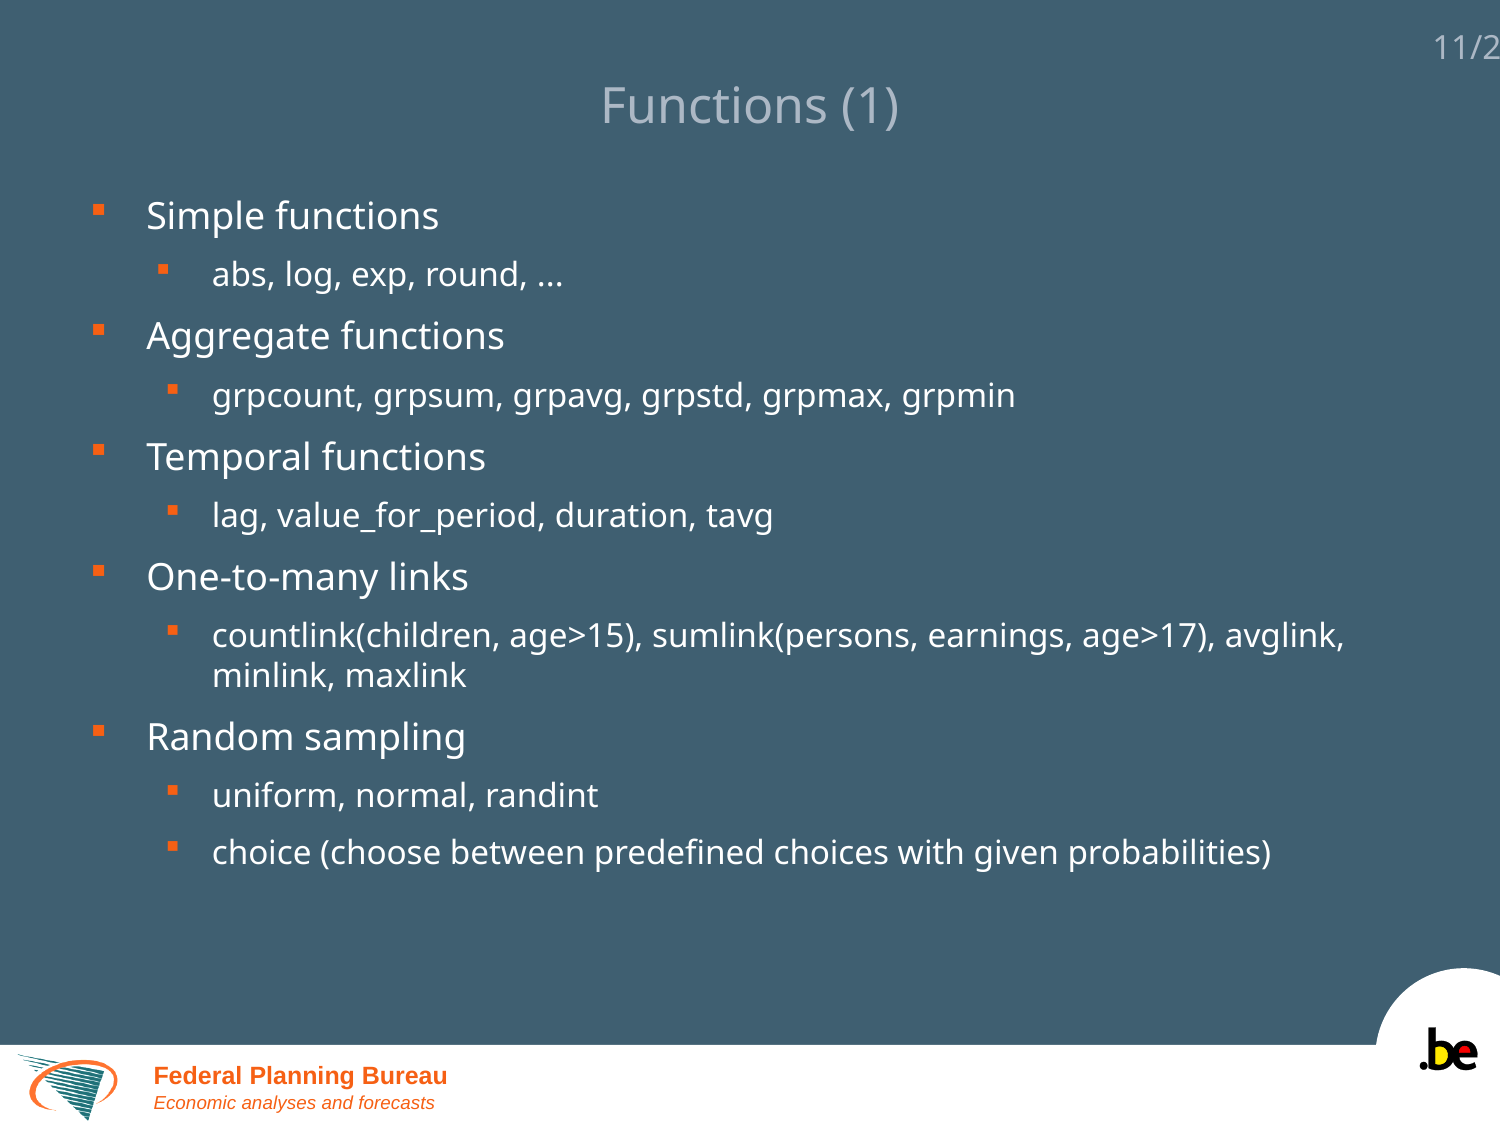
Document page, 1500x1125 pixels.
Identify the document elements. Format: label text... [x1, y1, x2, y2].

list Simple functions abs, log, exp, round, ... Aggregate functions grpcount, grpsum, grpavg, grpstd, grpmax, grpmin Temporal functions lag, value_for_period, duration, tavg One-to-many links countlink(children, age>15), sumlink(persons, earnings, age>17), avglink, minlink, maxlink Random sampling uniform, normal, randint choice (choose between predefined choices with given probabilities) [74, 184, 1426, 906]
title Functions (1) [74, 30, 1426, 177]
